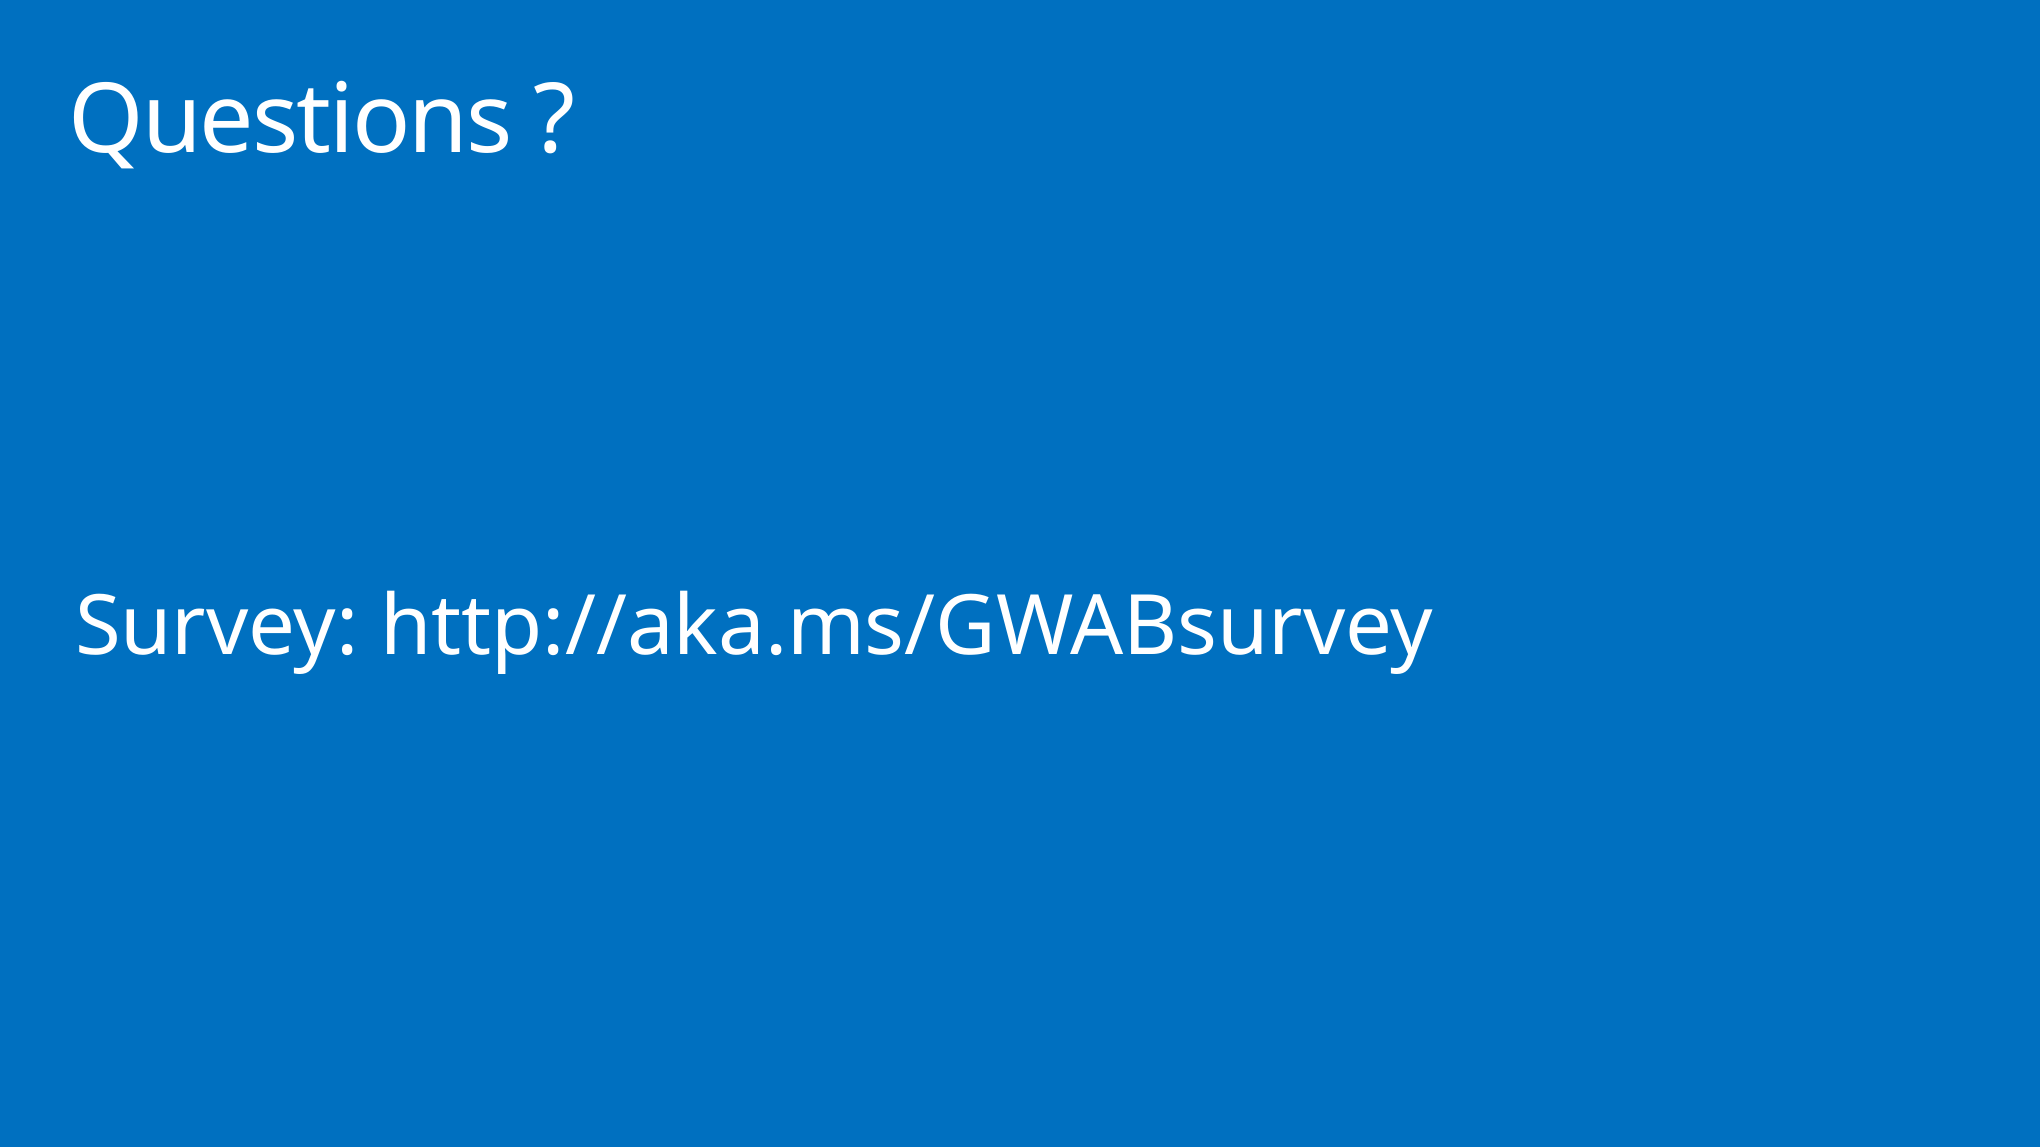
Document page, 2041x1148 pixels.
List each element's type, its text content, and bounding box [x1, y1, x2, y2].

list Survey: http://aka.ms/GWABsurvey [45, 229, 1866, 881]
title Questions ? [45, 43, 1996, 188]
